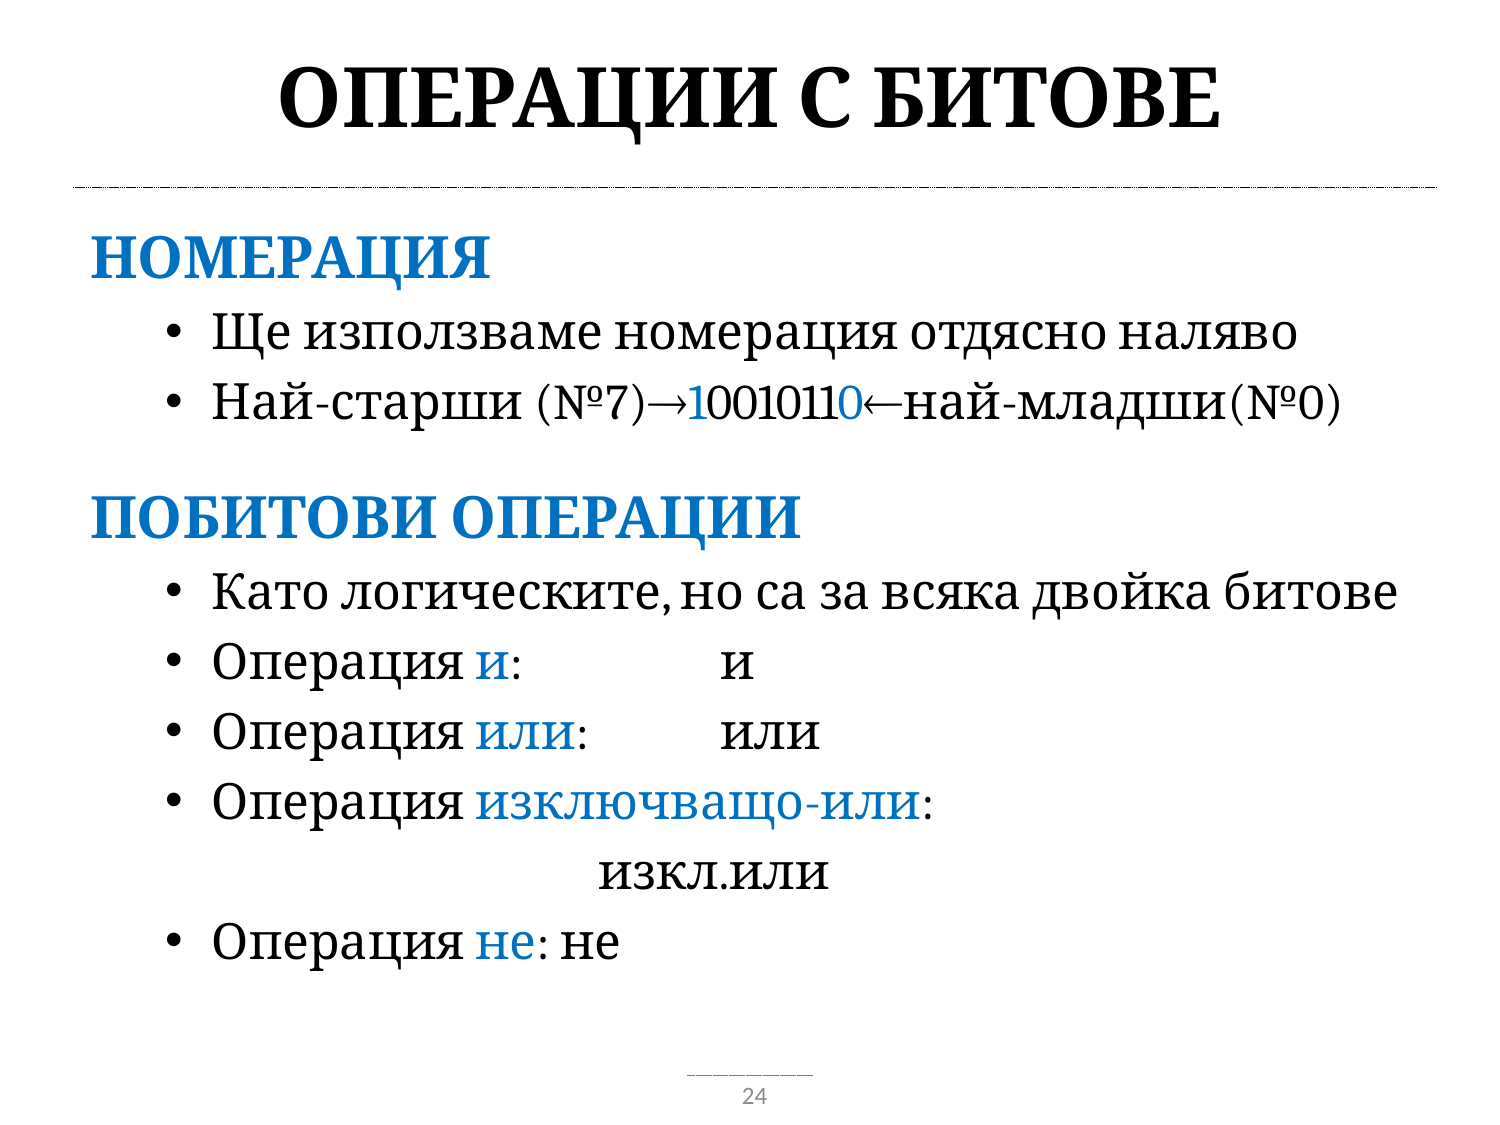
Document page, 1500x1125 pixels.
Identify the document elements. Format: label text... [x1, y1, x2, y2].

title Операции с битове [0, 0, 1500, 188]
slide_number 24 [579, 1065, 930, 1125]
